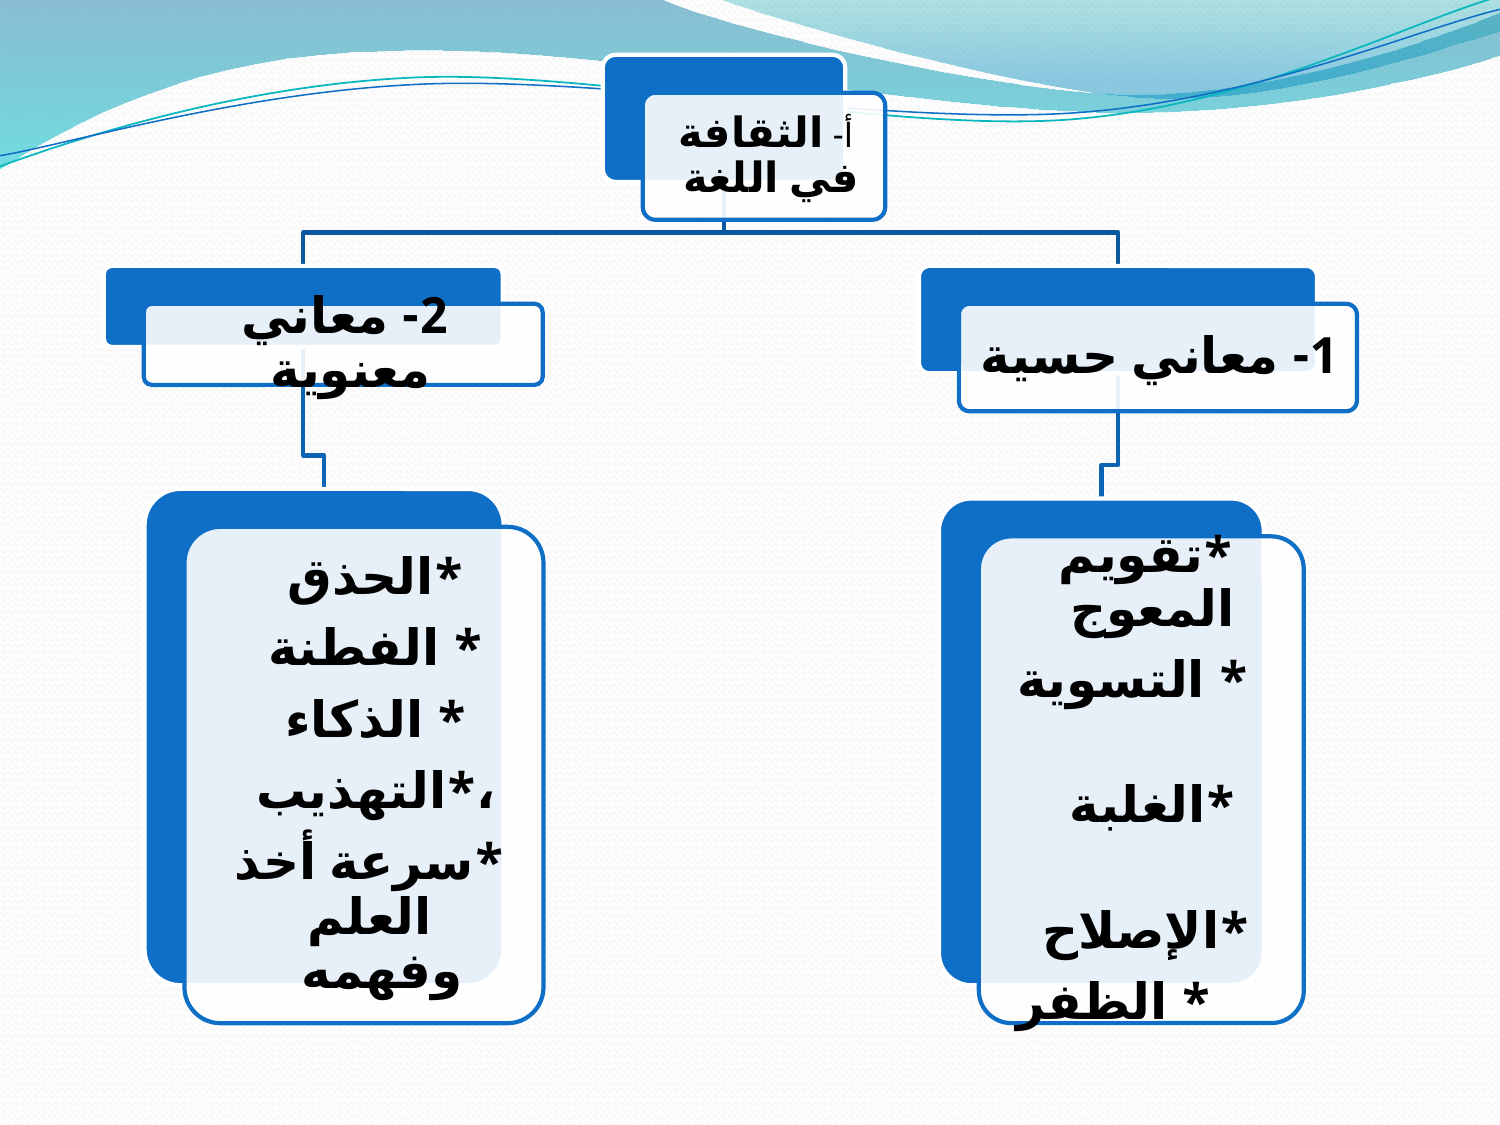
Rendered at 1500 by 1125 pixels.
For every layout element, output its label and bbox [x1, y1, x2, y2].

text_box [88, 54, 1400, 1024]
